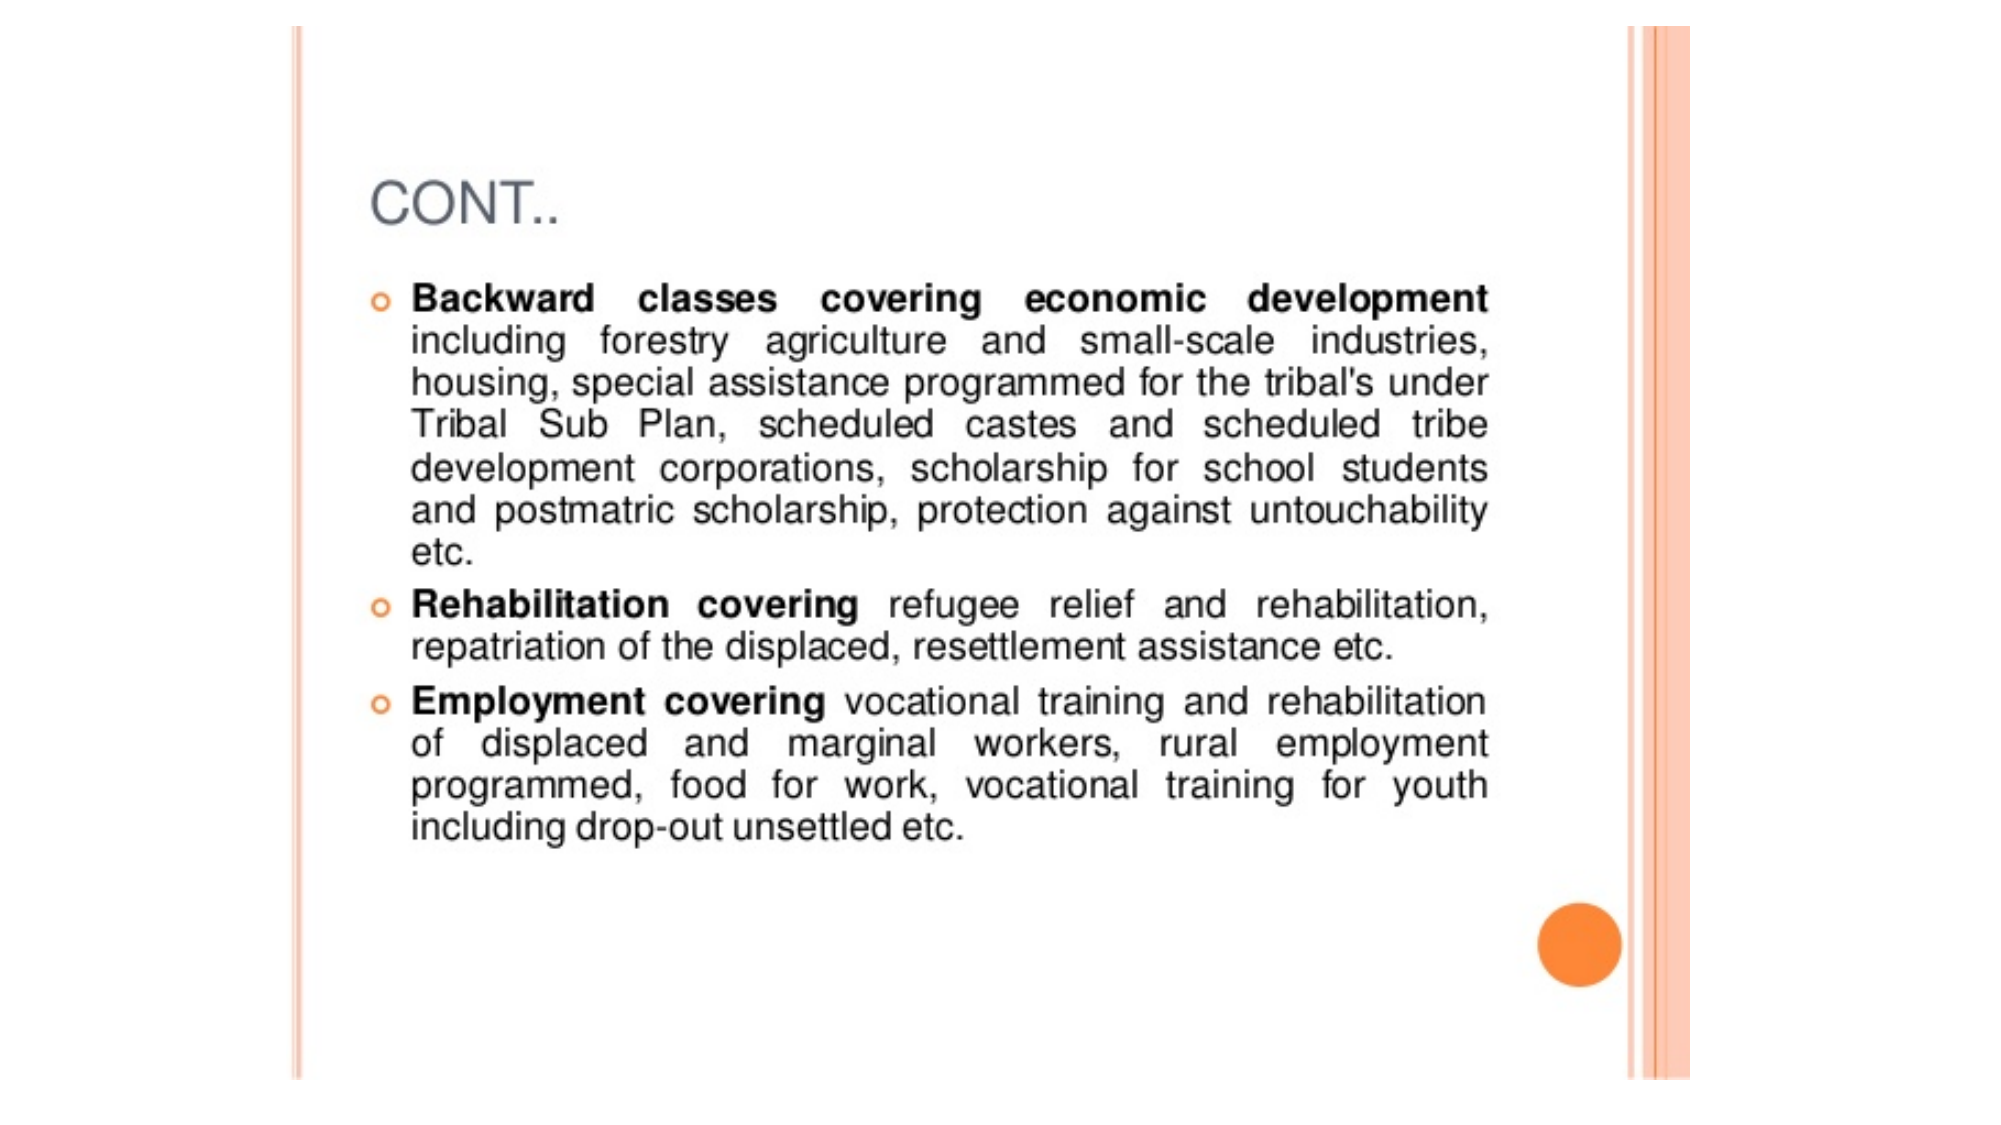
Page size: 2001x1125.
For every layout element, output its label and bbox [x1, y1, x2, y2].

picture [286, 26, 1690, 1080]
